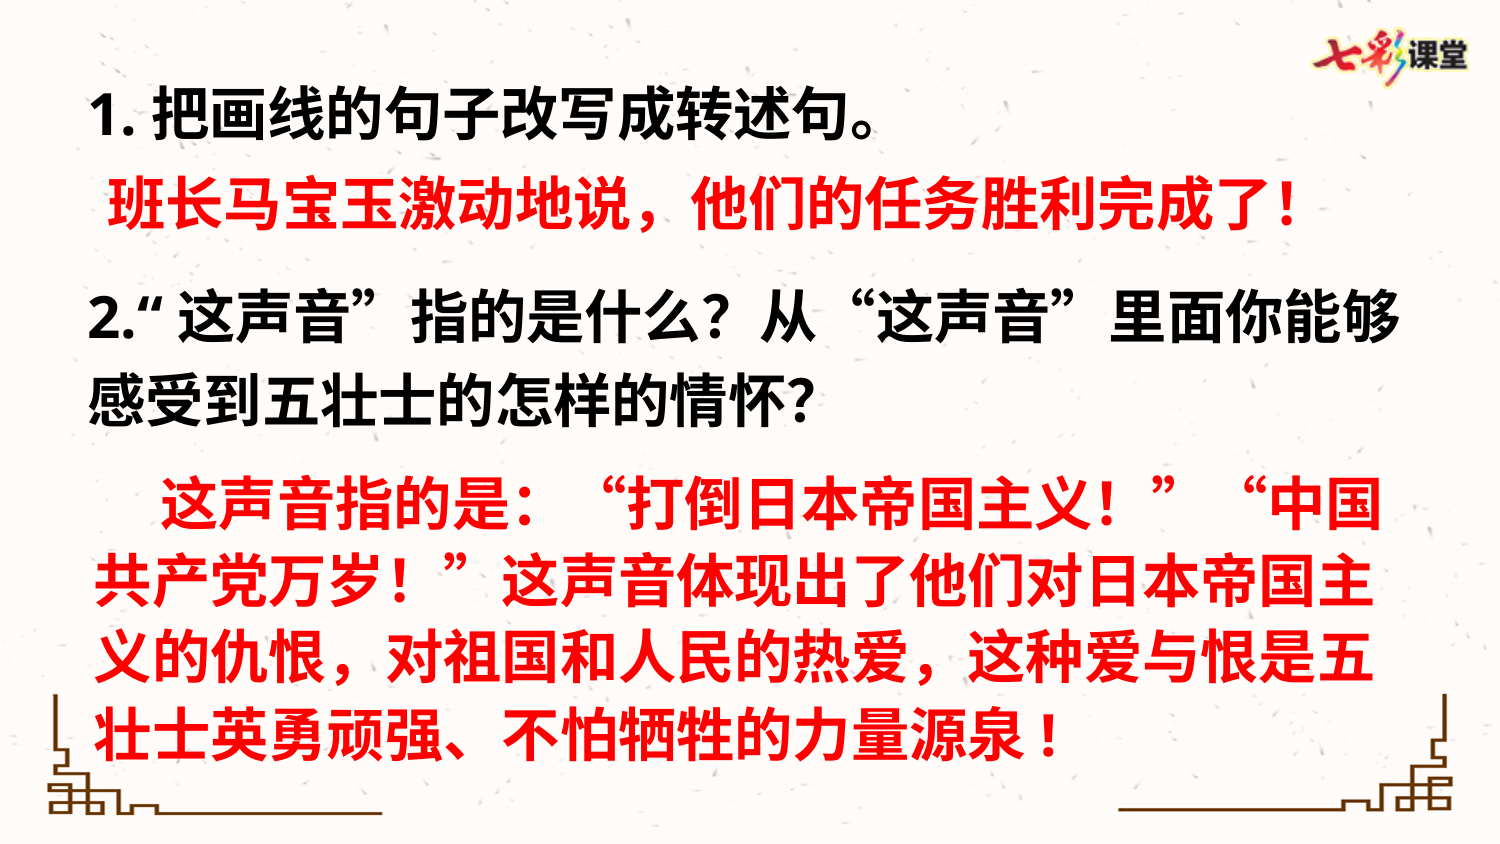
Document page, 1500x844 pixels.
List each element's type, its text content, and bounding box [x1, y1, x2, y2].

text_box 2.“这声音”指的是什么？从“这声音”里面你能够感受到五壮士的怎样的情怀？ [72, 258, 1461, 441]
text_box 班长马宝玉激动地说，他们的任务胜利完成了！ [92, 159, 1363, 245]
text_box 这声音指的是：“打倒日本帝国主义！”“中国共产党万岁！”这声音体现出了他们对日本帝国主义的仇恨，对祖国和人民的热爱，这种爱与恨是五壮士英勇顽强、不怕牺牲的力量源泉! [79, 452, 1411, 775]
picture [0, 0, 1500, 844]
text_box 1.把画线的句子改写成转述句。 [72, 55, 1446, 155]
